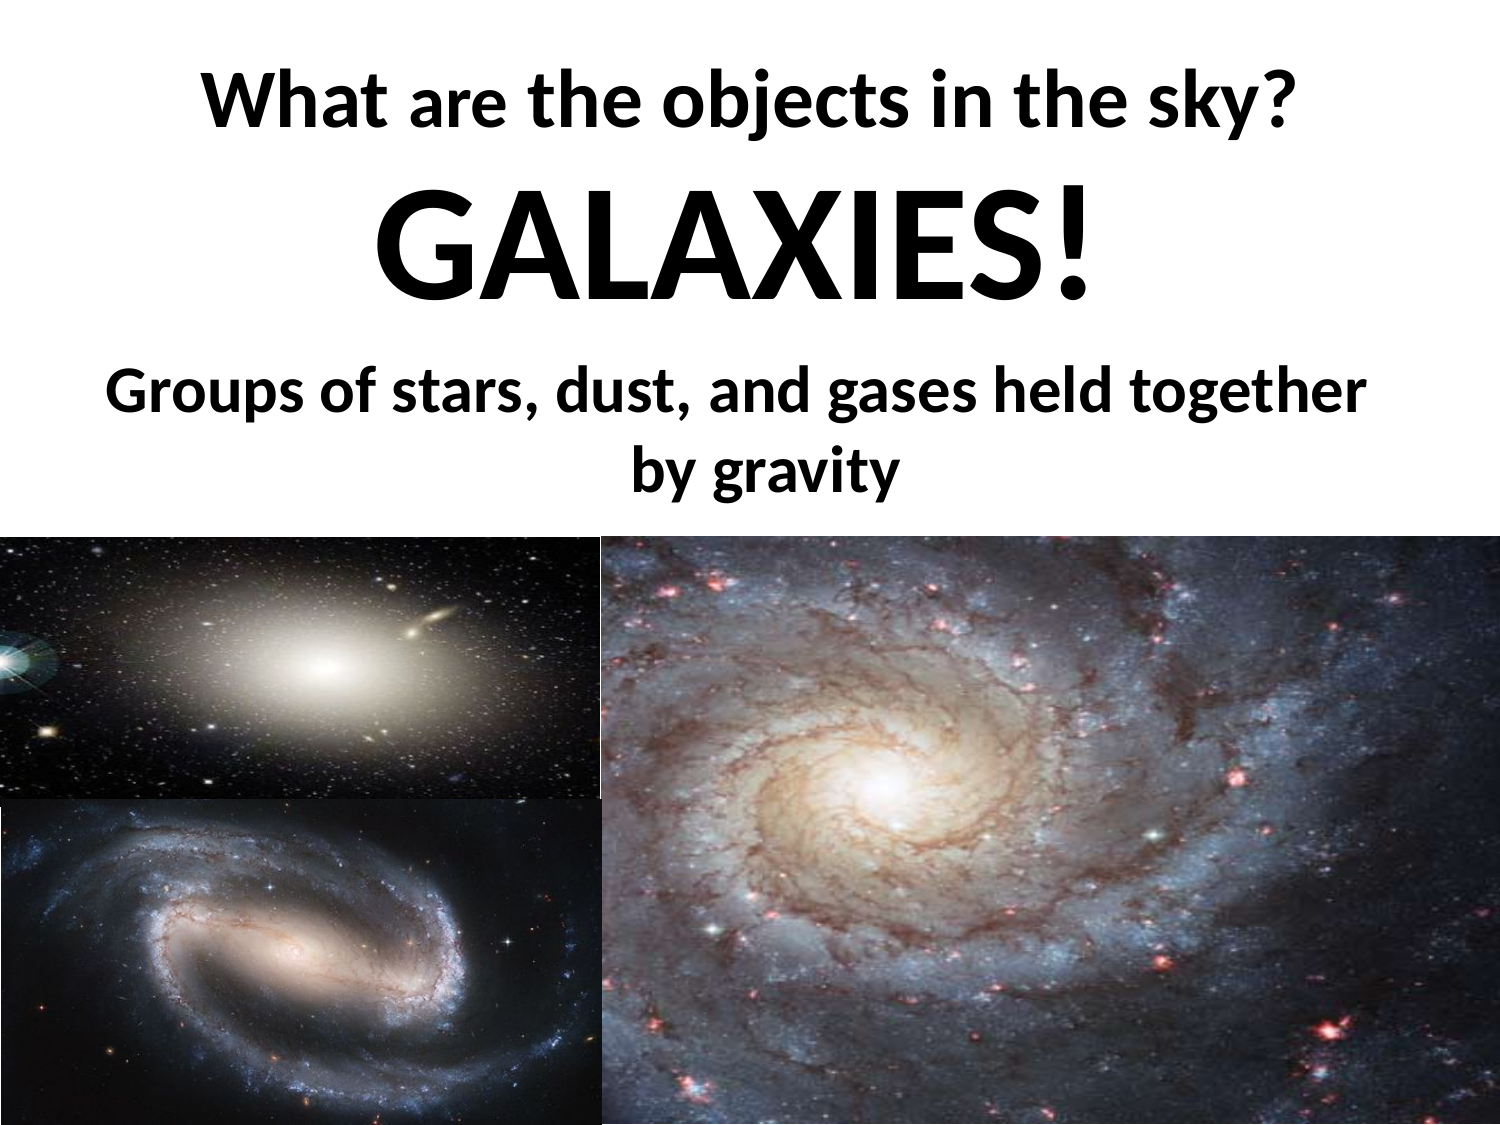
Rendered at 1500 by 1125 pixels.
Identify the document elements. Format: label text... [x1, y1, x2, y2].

picture [0, 536, 1500, 1125]
title What are the objects in the sky? [74, 0, 1426, 188]
list GALAXIES! Groups of stars, dust, and gases held together by gravity [62, 124, 1413, 363]
